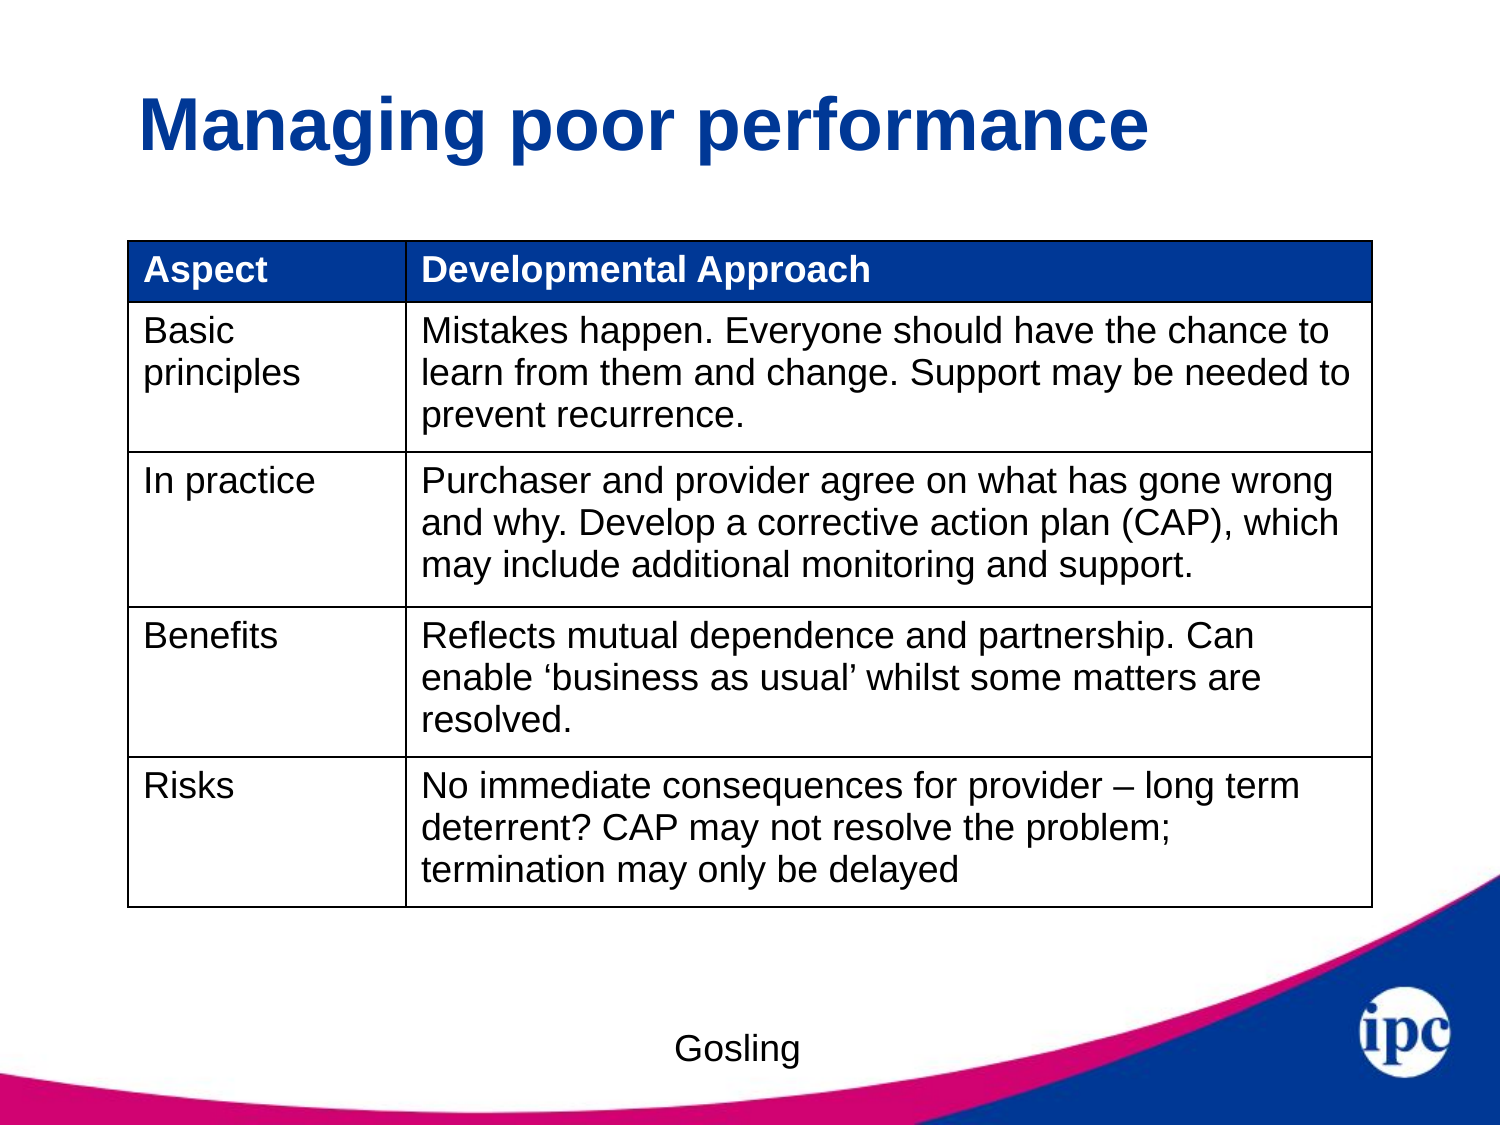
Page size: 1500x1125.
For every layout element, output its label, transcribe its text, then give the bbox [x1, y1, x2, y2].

table_header Developmental Approach [407, 242, 1371, 301]
table_cell Risks [129, 758, 405, 906]
table_cell Basic principles [129, 303, 405, 451]
table_cell No immediate consequences for provider – long term deterrent? CAP may not resolve the problem; termination may only be delayed [407, 758, 1371, 906]
table_cell Mistakes happen. Everyone should have the chance to learn from them and change. Support may be needed to prevent recurrence. [407, 303, 1371, 451]
table_cell Benefits [129, 608, 405, 756]
table_header Aspect [129, 242, 405, 301]
text_box Gosling [659, 1016, 841, 1076]
table_cell Reflects mutual dependence and partnership. Can enable ‘business as usual’ whilst some matters are resolved. [407, 608, 1371, 756]
title Managing poor performance [123, 78, 1376, 176]
table_cell Purchaser and provider agree on what has gone wrong and why. Develop a corrective action plan (CAP), which may include additional monitoring and support. [407, 453, 1371, 606]
table_cell In practice [129, 453, 405, 606]
picture [0, 0, 1500, 1125]
